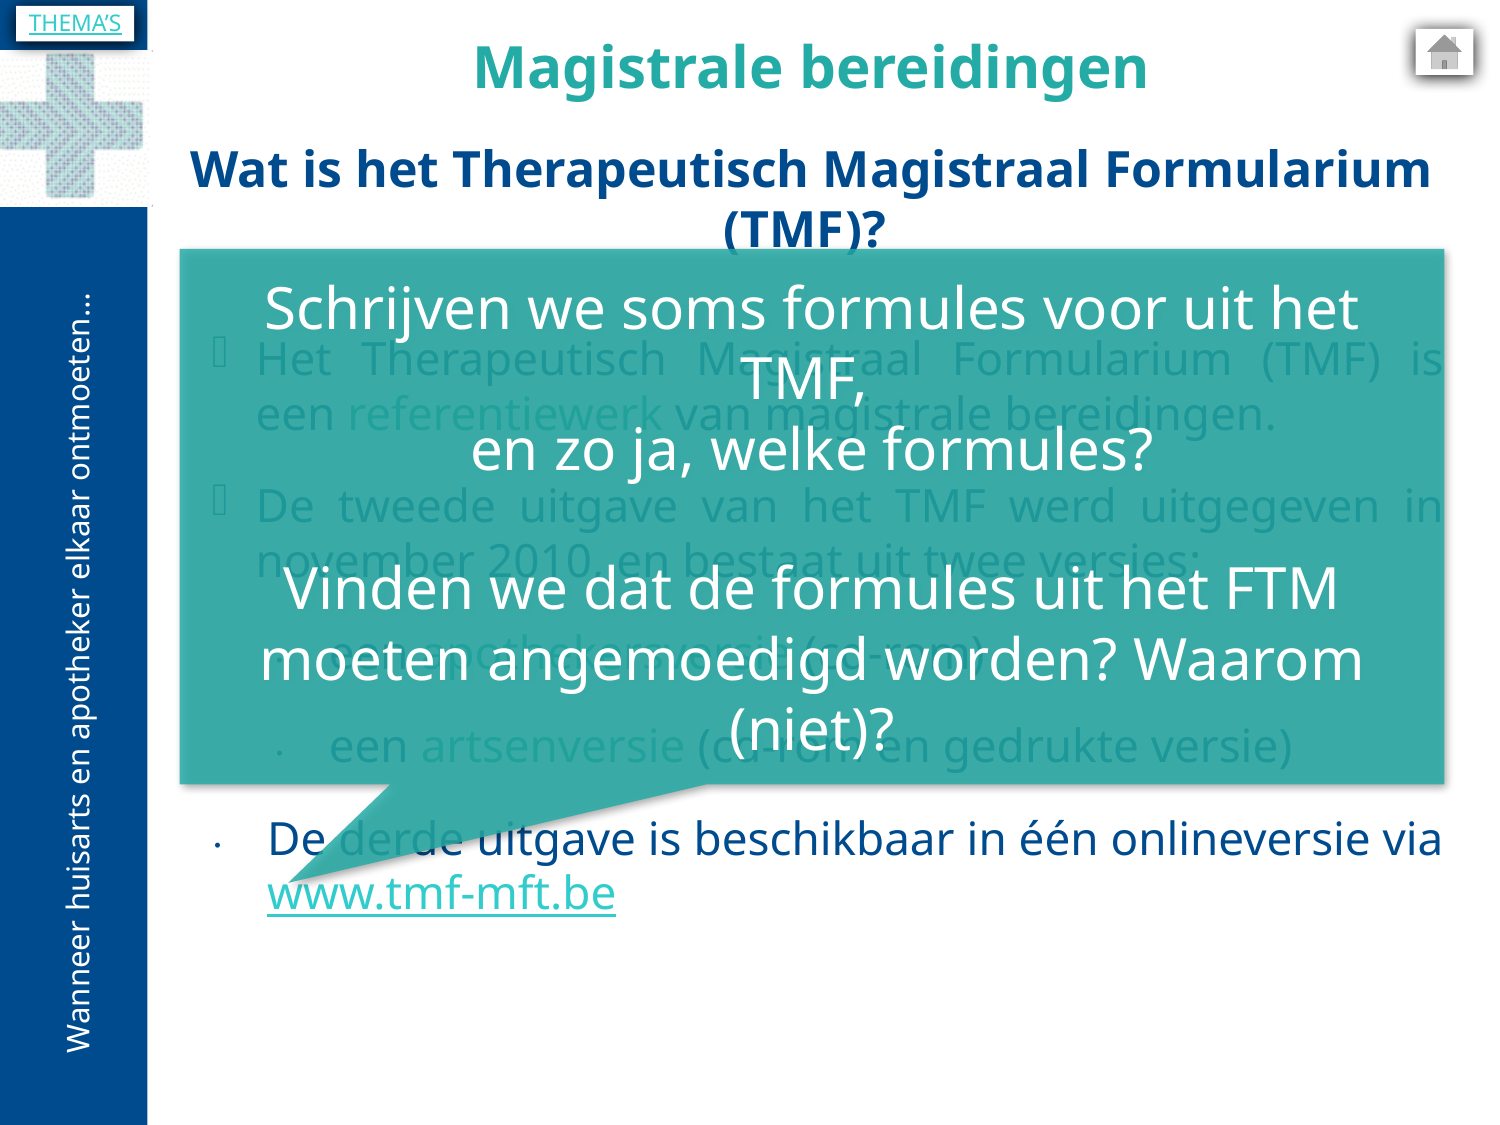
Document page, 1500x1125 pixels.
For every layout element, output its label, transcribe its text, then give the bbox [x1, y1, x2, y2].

text_box Wat is het Therapeutisch Magistraal Formularium (TMF)? [163, 129, 1460, 265]
list Magistrale bereidingen [163, 30, 1460, 129]
text_box [1415, 28, 1474, 76]
text_box Schrijven we soms formules voor uit het TMF, en zo ja, welke formules? Vinden we dat de formules uit het FTM moeten angemoedigd worden? Waarom (niet)? [178, 248, 1446, 884]
text_box THEMA’S [15, 5, 135, 42]
list Het Therapeutisch Magistraal Formularium (TMF) is een referentiewerk van magistrale bereidingen. De tweede uitgave van het TMF werd uitgegeven in november 2010, en bestaat uit twee versies: een apothekersversie (cd-rom) een artsenversie (cd-rom en gedrukte versie) De derde uitgave is beschikbaar in één onlineversie via www.tmf-mft.be [196, 321, 1460, 1102]
picture [0, 50, 154, 207]
